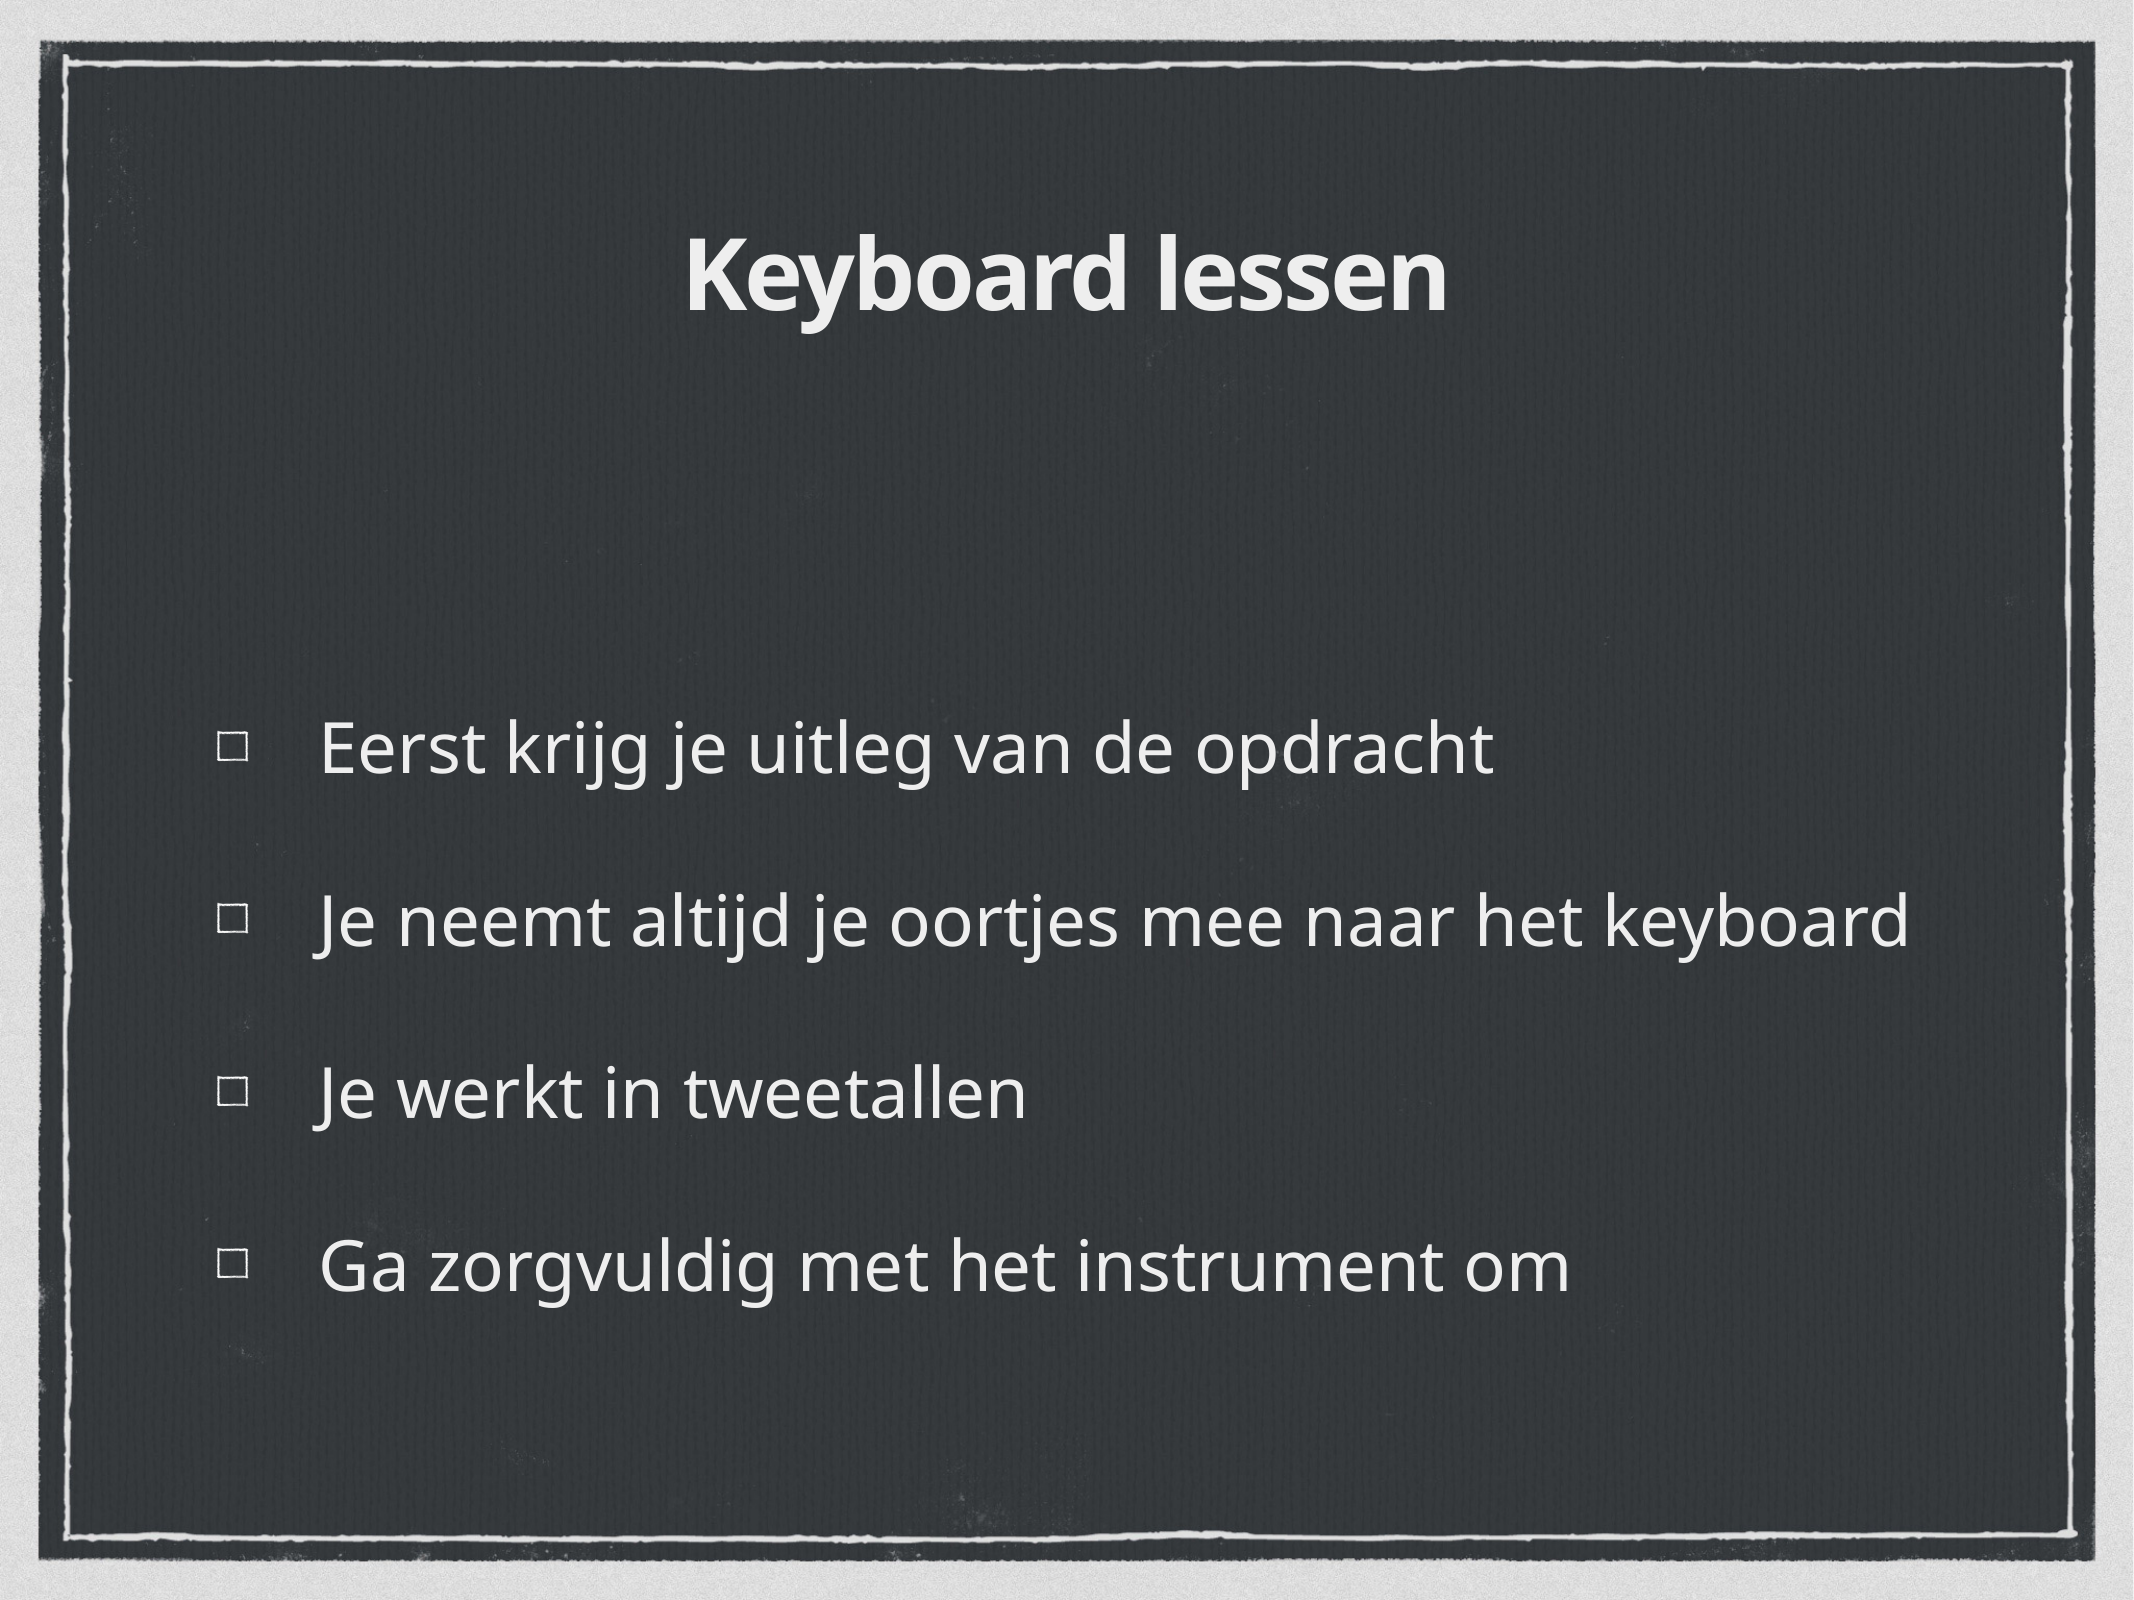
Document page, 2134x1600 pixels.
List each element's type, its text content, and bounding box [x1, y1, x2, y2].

title Keyboard lessen [207, 114, 1926, 428]
picture [0, 0, 2134, 1600]
list Eerst krijg je uitleg van de opdracht Je neemt altijd je oortjes mee naar het keyboard Je werkt in tweetallen Ga zorgvuldig met het instrument om [207, 534, 1926, 1474]
